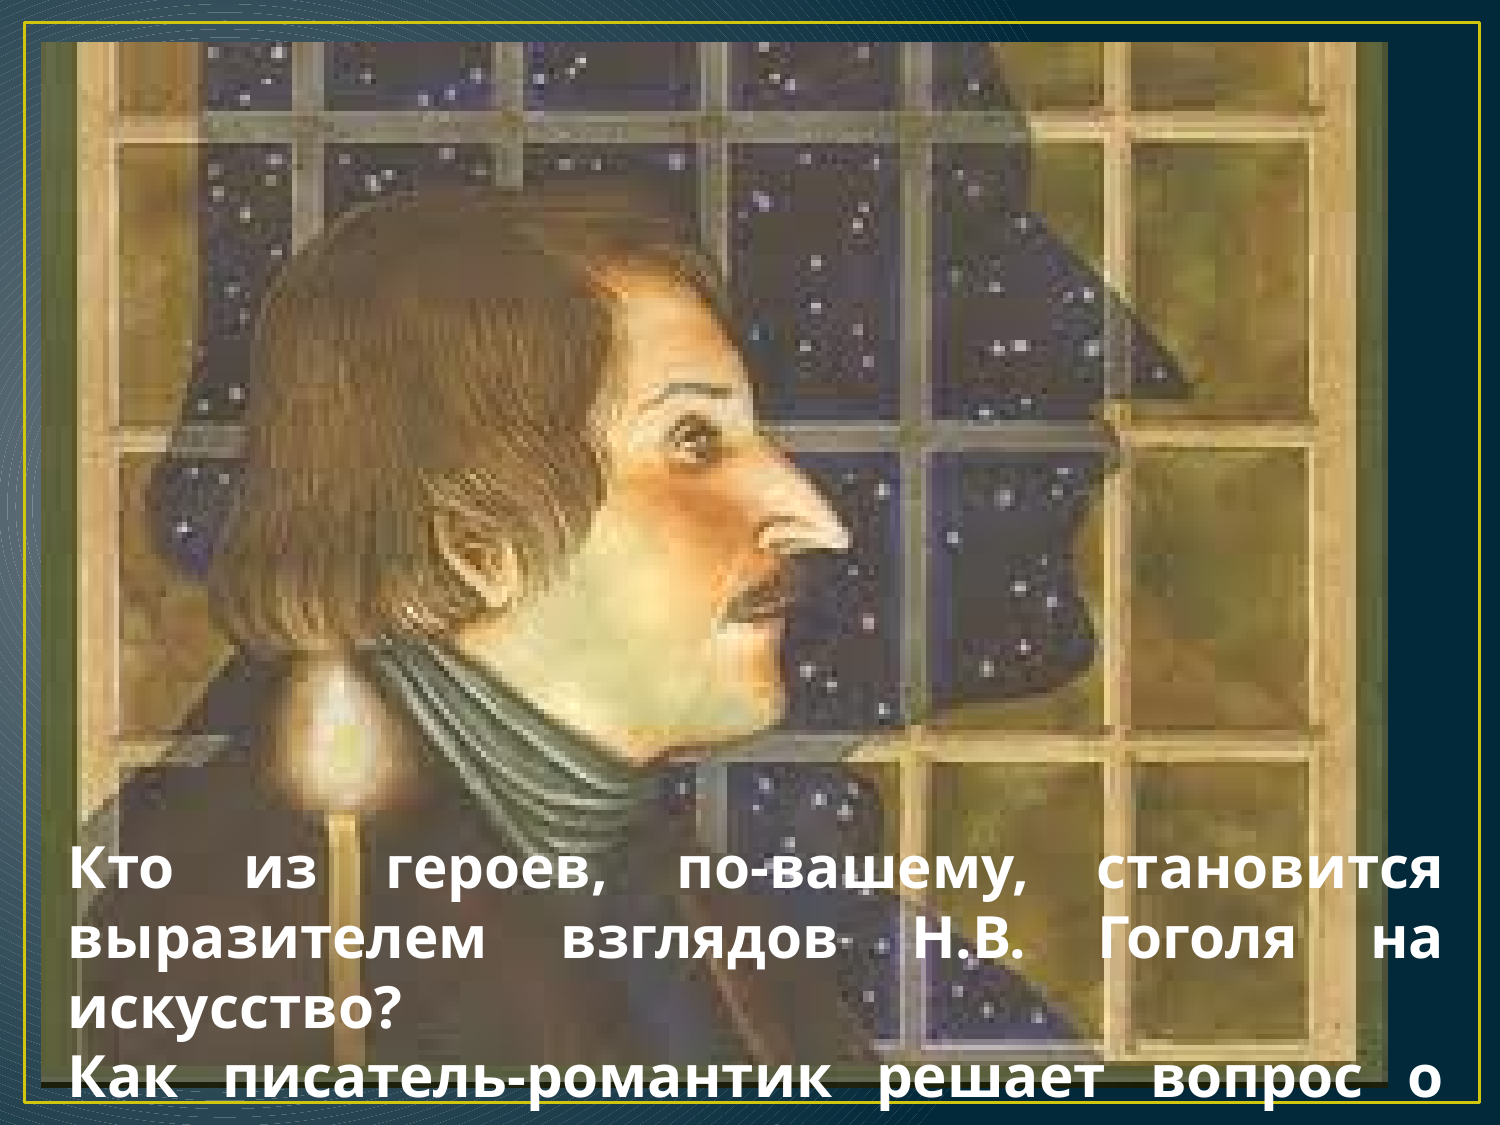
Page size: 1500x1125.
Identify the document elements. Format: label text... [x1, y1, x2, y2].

picture [41, 35, 1389, 1088]
text_box Кто из героев, по-вашему, становится выразителем взглядов Н.В. Гоголя на искусство? Как писатель-романтик решает вопрос о назначении искусства? [53, 822, 1459, 1125]
